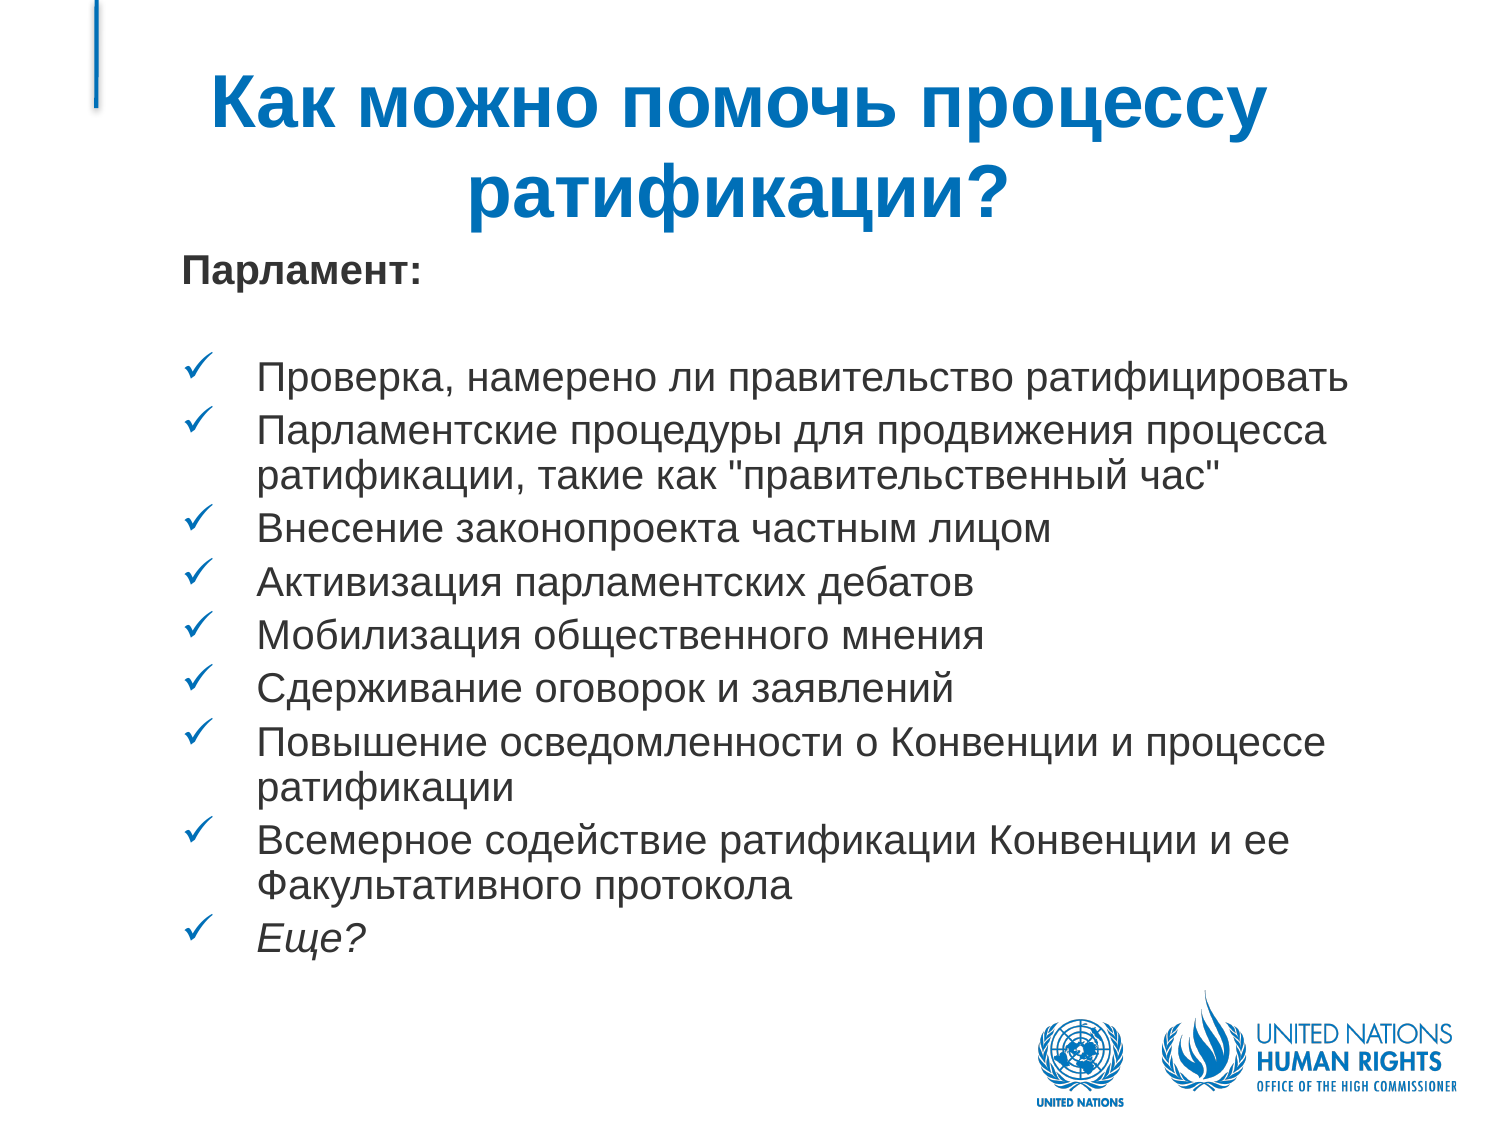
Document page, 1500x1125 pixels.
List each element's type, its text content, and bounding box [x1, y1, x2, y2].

text_box Парламент: Проверка, намерено ли правительство ратифицировать Парламентские процедуры для продвижения процесса ратификации, такие как "правительственный час" Внесение законопроекта частным лицом Активизация парламентских дебатов Мобилизация общественного мнения Сдерживание оговорок и заявлений Повышение осведомленности о Конвенции и процессе ратификации Всемерное содействие ратификации Конвенции и ее Факультативного протокола Еще? [166, 241, 1437, 1006]
title Как можно помочь процессу ратификации? [42, 45, 1437, 224]
picture [1037, 990, 1457, 1107]
